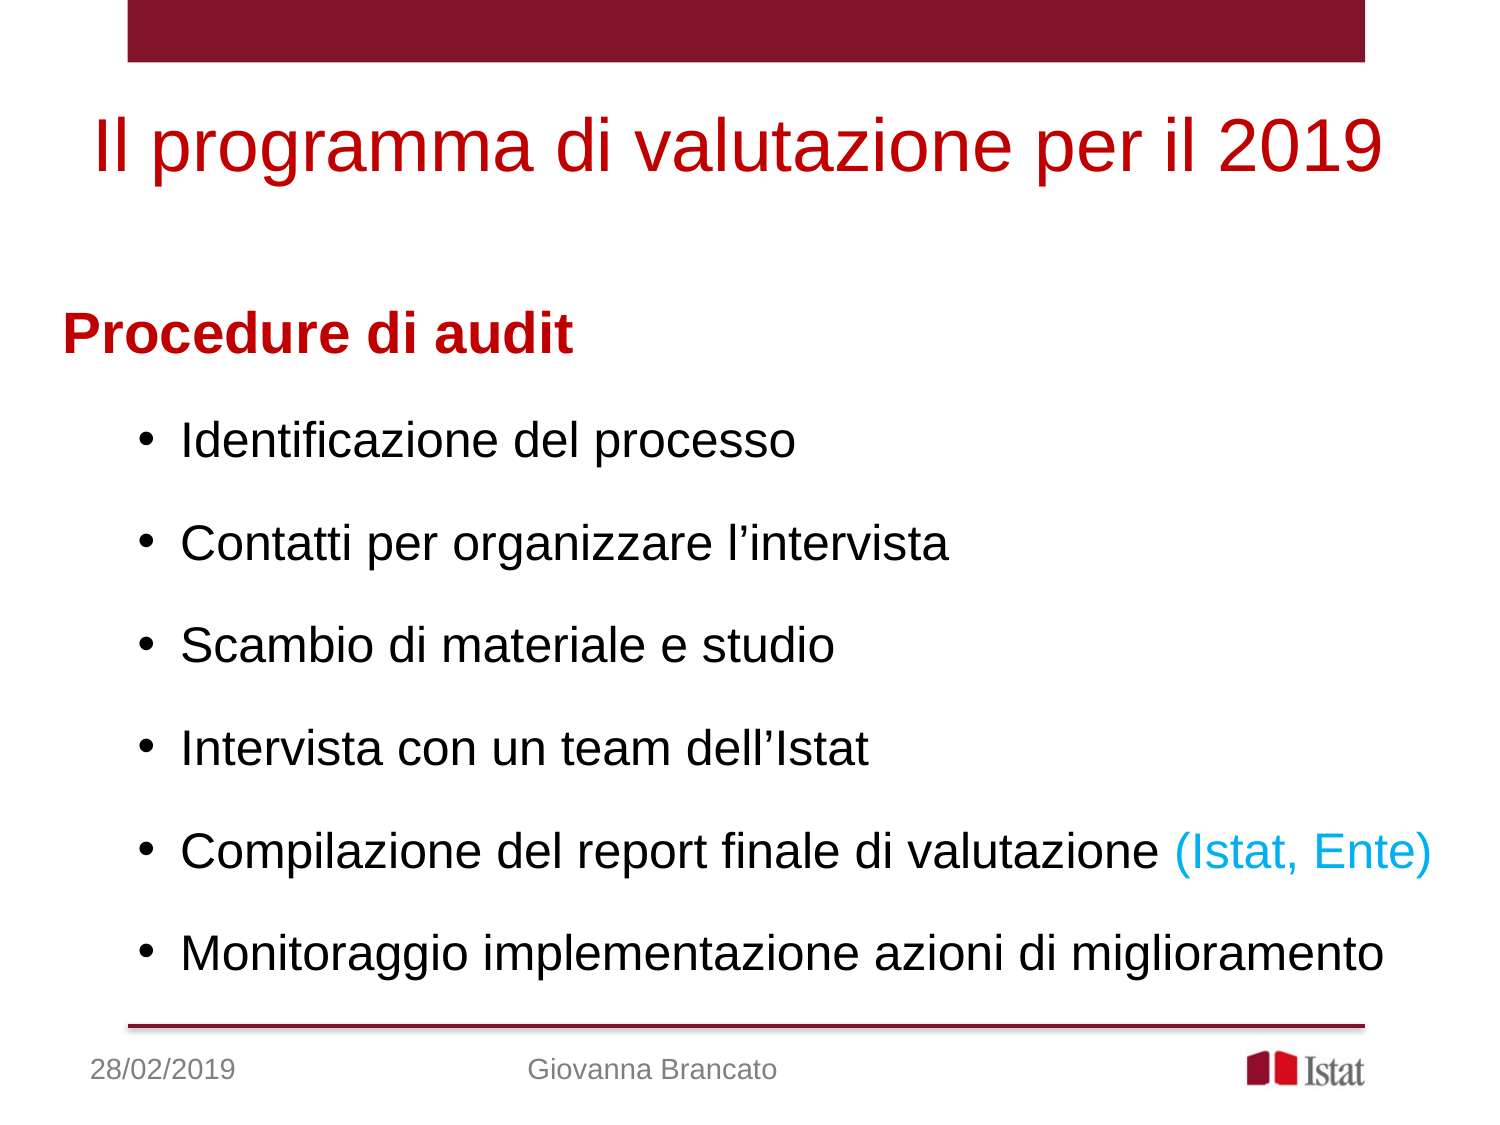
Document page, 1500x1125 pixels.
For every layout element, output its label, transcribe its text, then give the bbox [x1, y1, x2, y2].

text_box Il programma di valutazione per il 2019 [47, 89, 1431, 233]
text_box Procedure di audit Identificazione del processo Contatti per organizzare l’intervista Scambio di materiale e studio Intervista con un team dell’Istat Compilazione del report finale di valutazione (Istat, Ente) Monitoraggio implementazione azioni di miglioramento [47, 253, 1455, 988]
footer Giovanna Brancato [512, 1042, 988, 1103]
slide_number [75, 1042, 479, 1103]
picture [1239, 1040, 1373, 1097]
